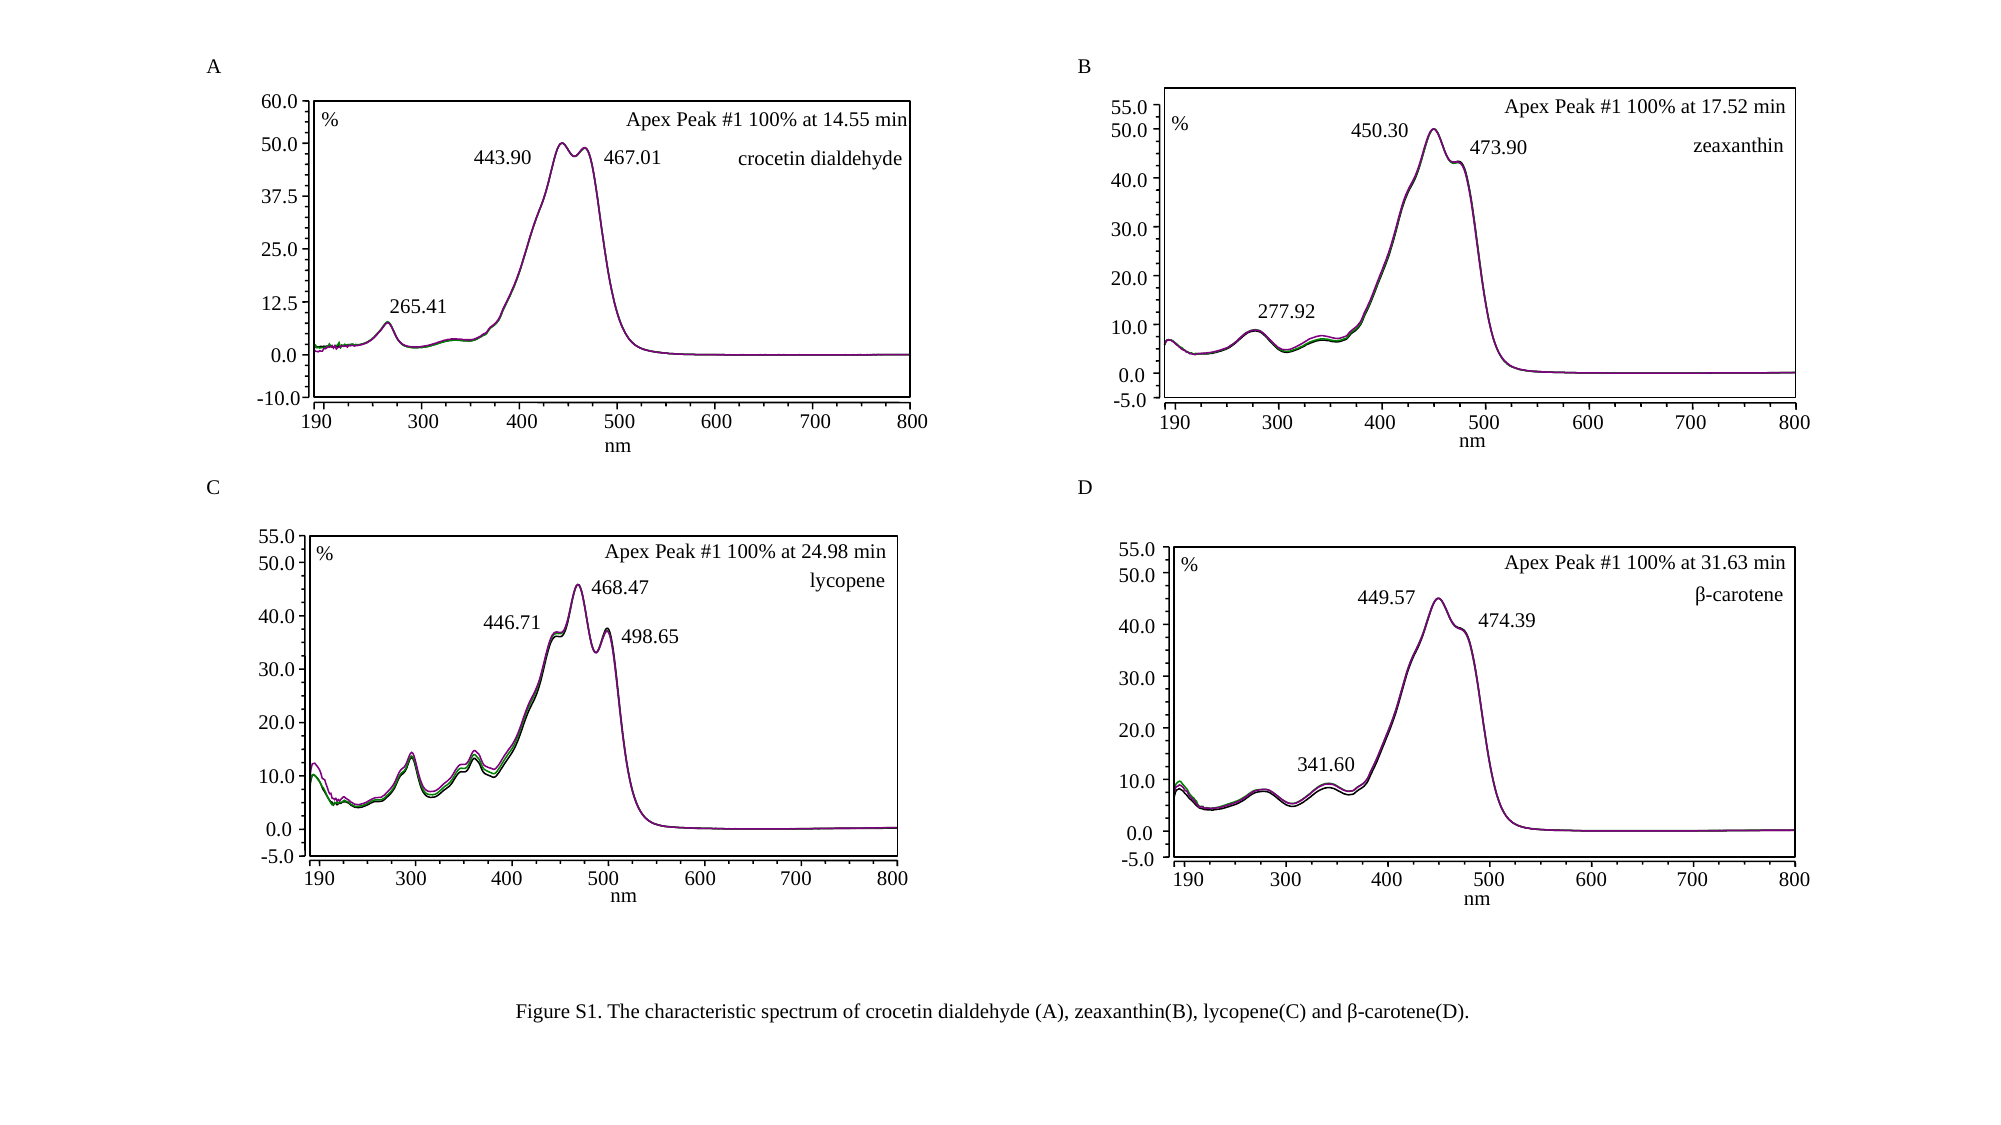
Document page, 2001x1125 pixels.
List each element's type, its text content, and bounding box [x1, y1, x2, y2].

text_box Figure S1. The characteristic spectrum of crocetin dialdehyde (A), zeaxanthin(B), lycopene(C) and β-carotene(D). [500, 990, 1501, 1031]
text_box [191, 44, 1811, 910]
